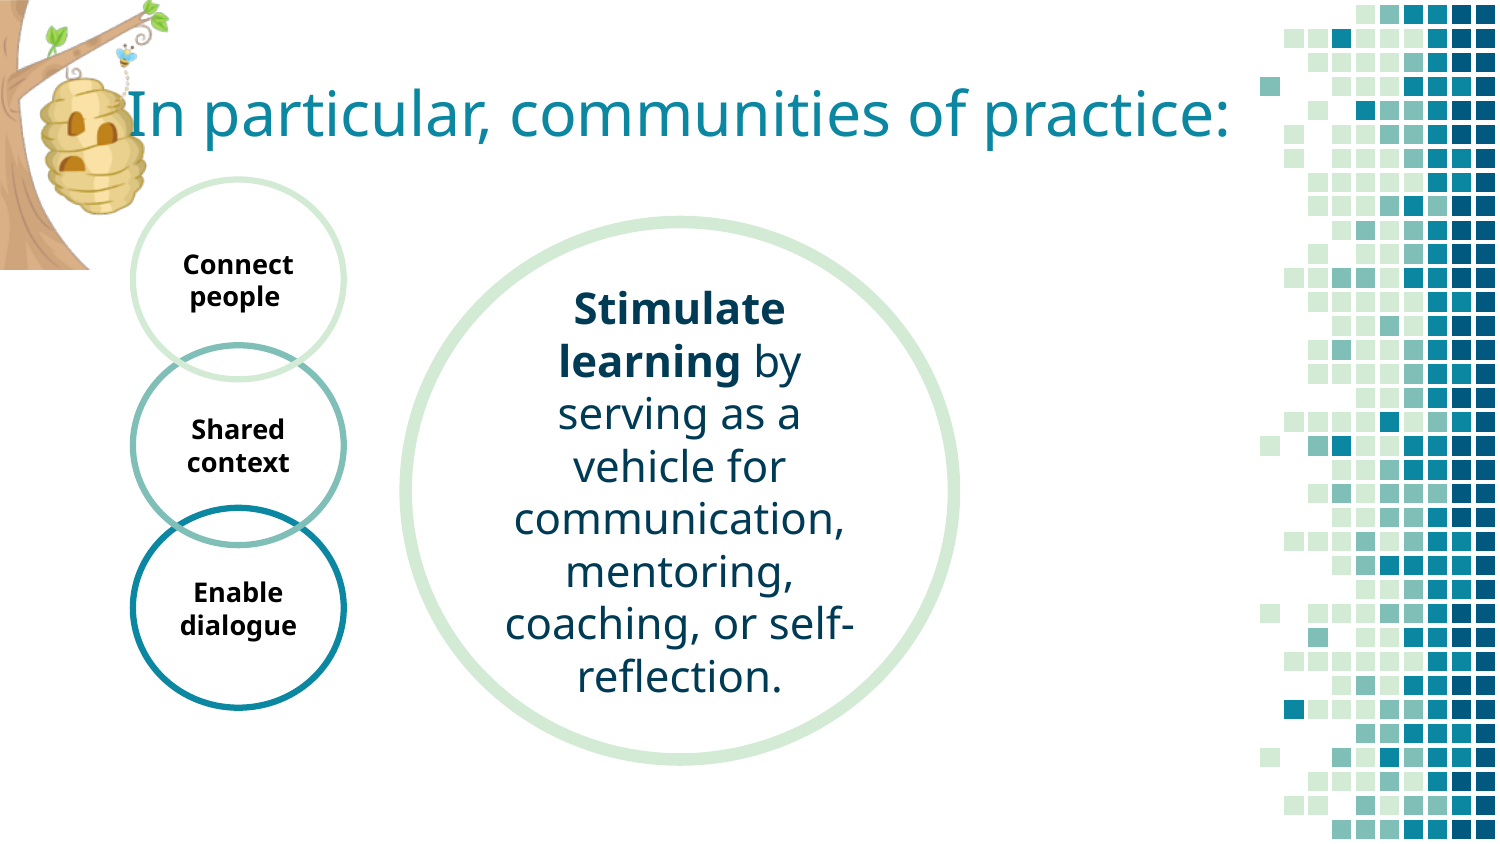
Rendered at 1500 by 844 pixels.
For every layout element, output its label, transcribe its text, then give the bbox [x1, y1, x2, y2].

text_box Connect people [132, 179, 344, 380]
text_box Enable dialogue [132, 527, 344, 708]
picture [0, 0, 169, 270]
text_box Stimulate learning by serving as a vehicle for communication, mentoring, coaching, or self-reflection. [405, 221, 954, 760]
title In particular, communities of practice: [173, 58, 1255, 165]
text_box Shared context [132, 362, 344, 546]
